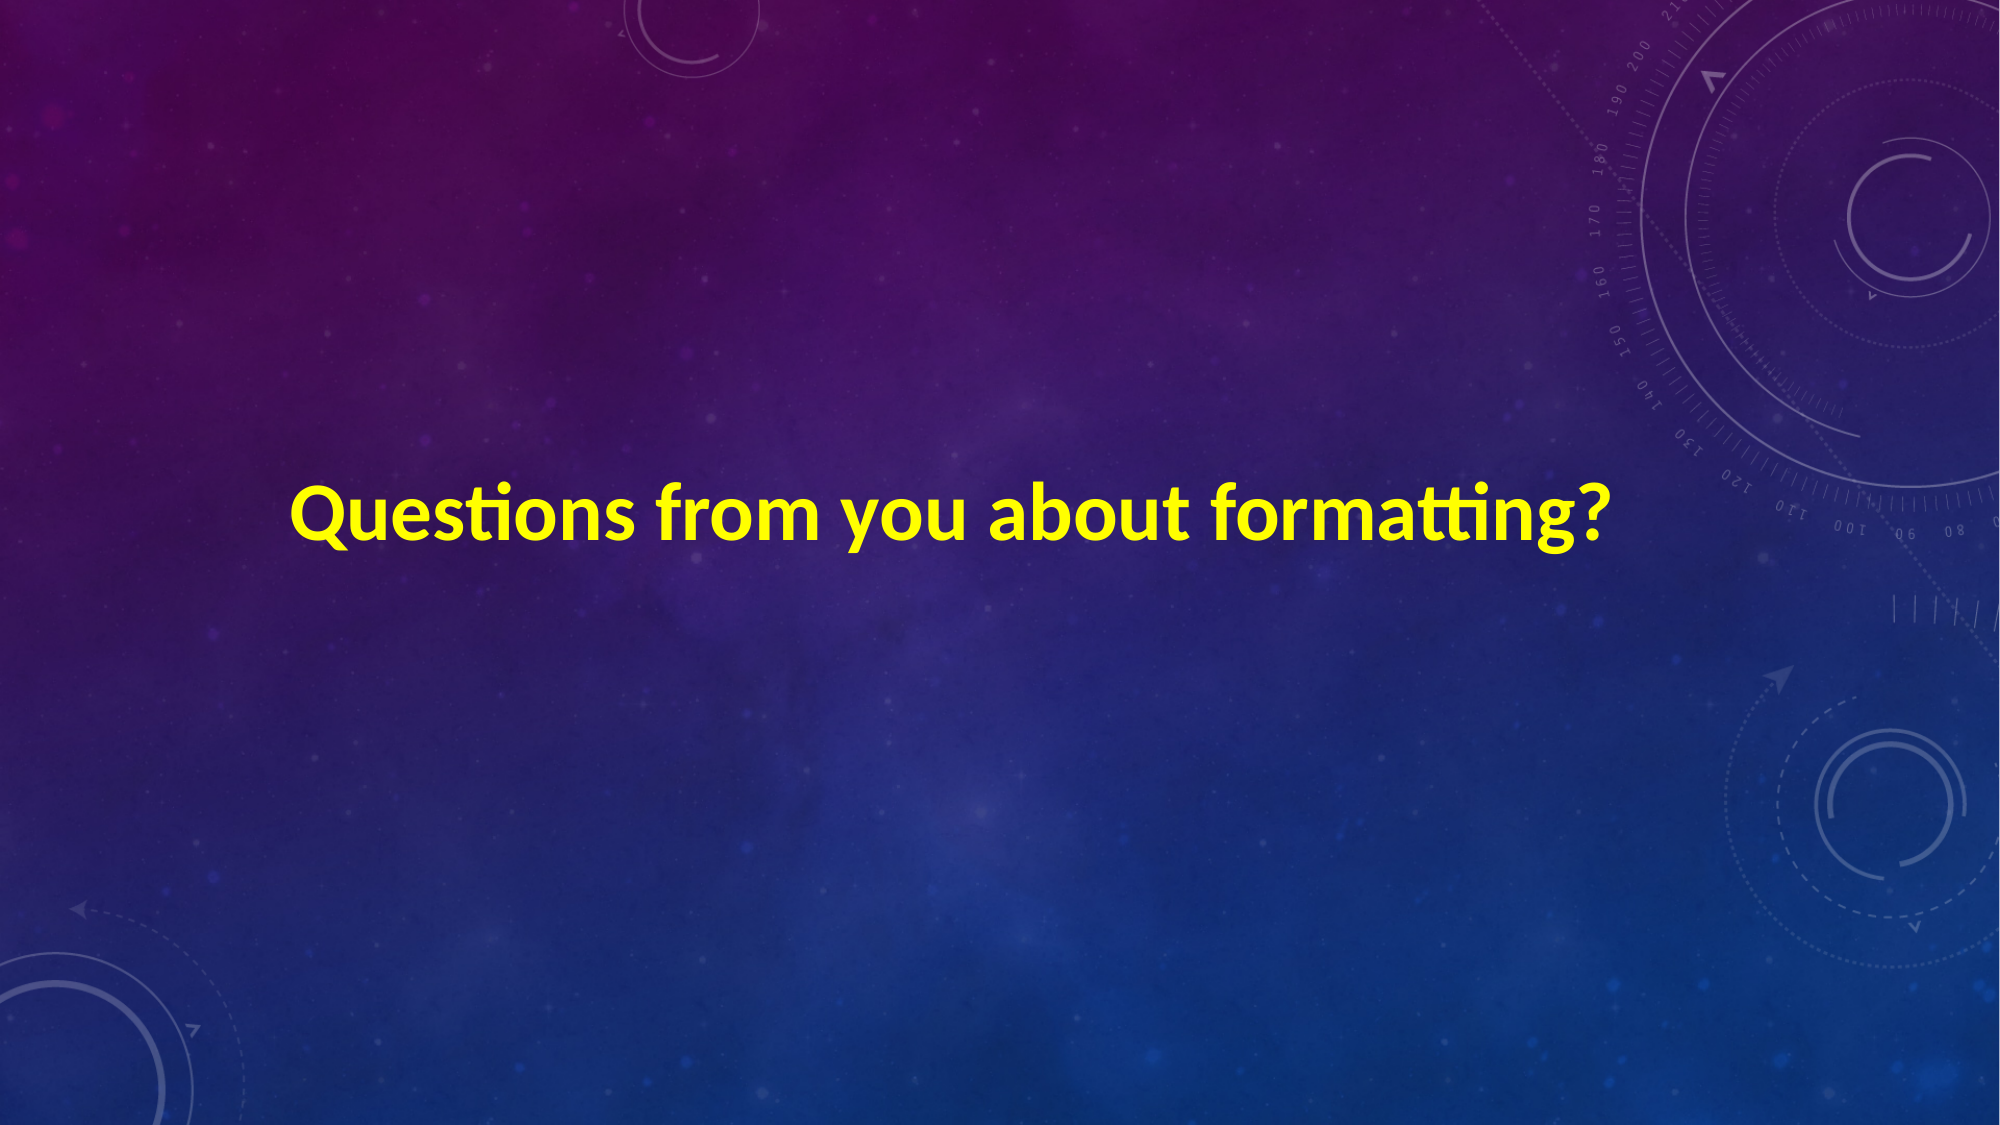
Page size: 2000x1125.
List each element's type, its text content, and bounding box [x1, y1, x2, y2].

picture [0, 0, 2000, 1125]
text_box Questions from you about formatting? [274, 450, 1863, 565]
